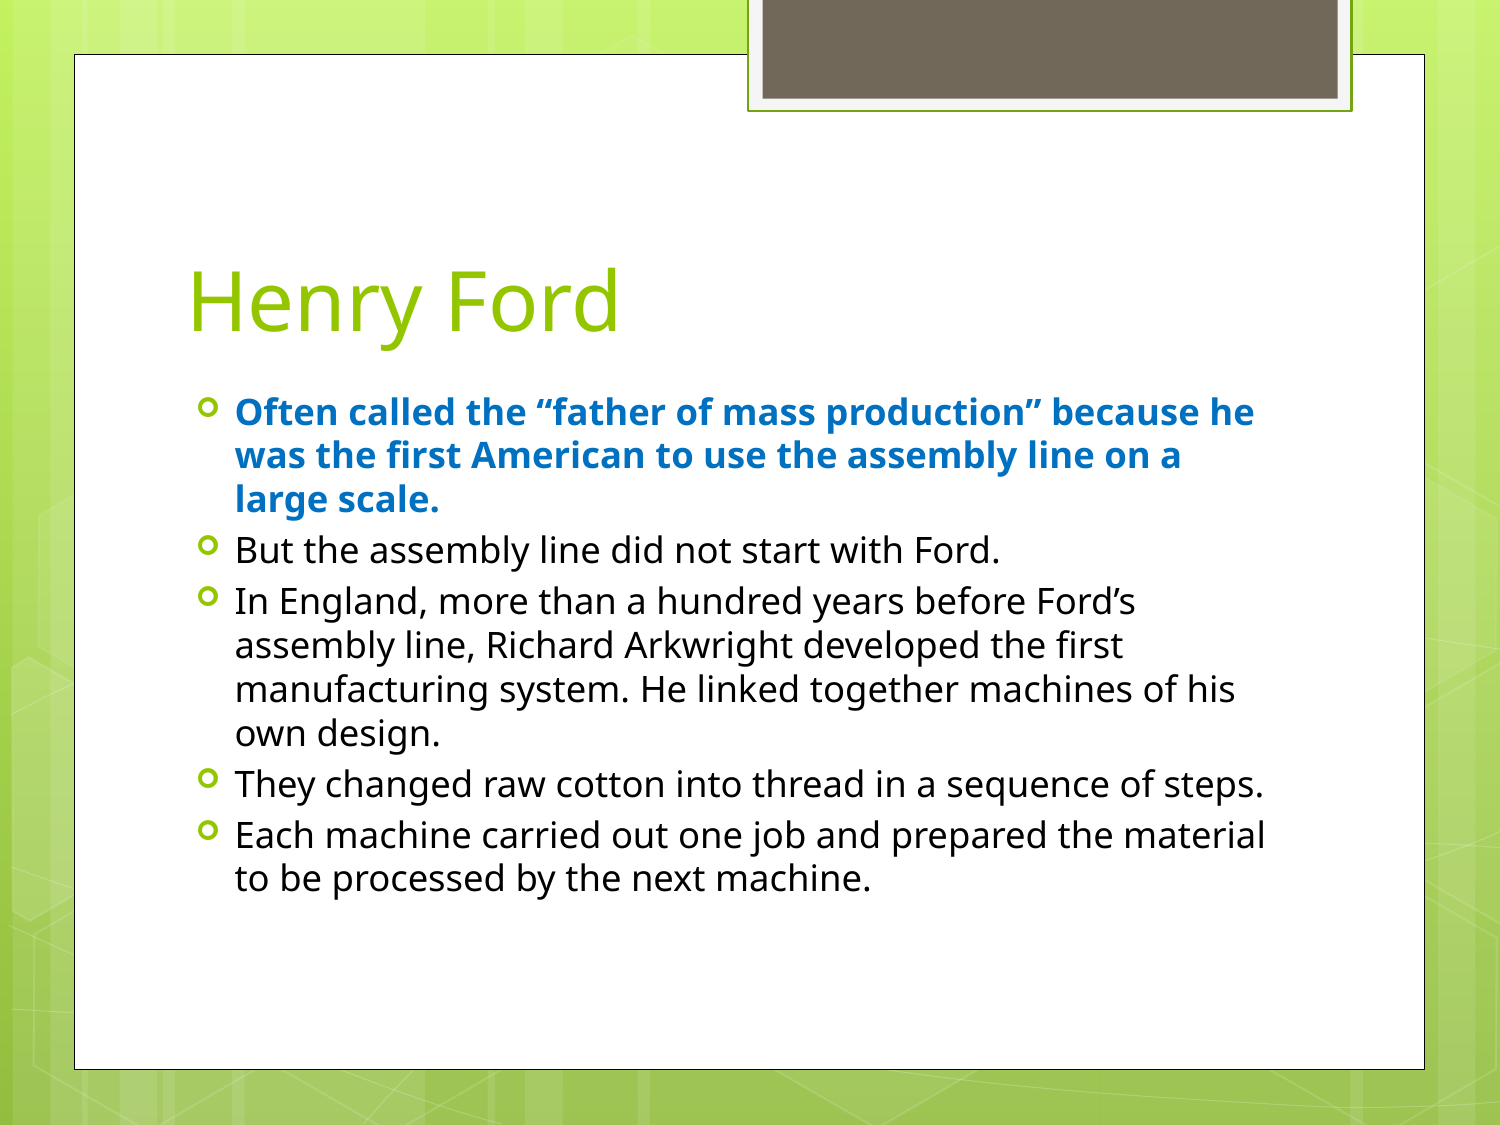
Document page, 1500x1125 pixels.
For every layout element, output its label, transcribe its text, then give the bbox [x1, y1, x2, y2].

title Henry Ford [171, 168, 1324, 357]
list Often called the “father of mass production” because he was the first American to use the assembly line on a large scale. But the assembly line did not start with Ford. In England, more than a hundred years before Ford’s assembly line, Richard Arkwright developed the first manufacturing system. He linked together machines of his own design. They changed raw cotton into thread in a sequence of steps. Each machine carried out one job and prepared the material to be processed by the next machine. [171, 381, 1283, 957]
